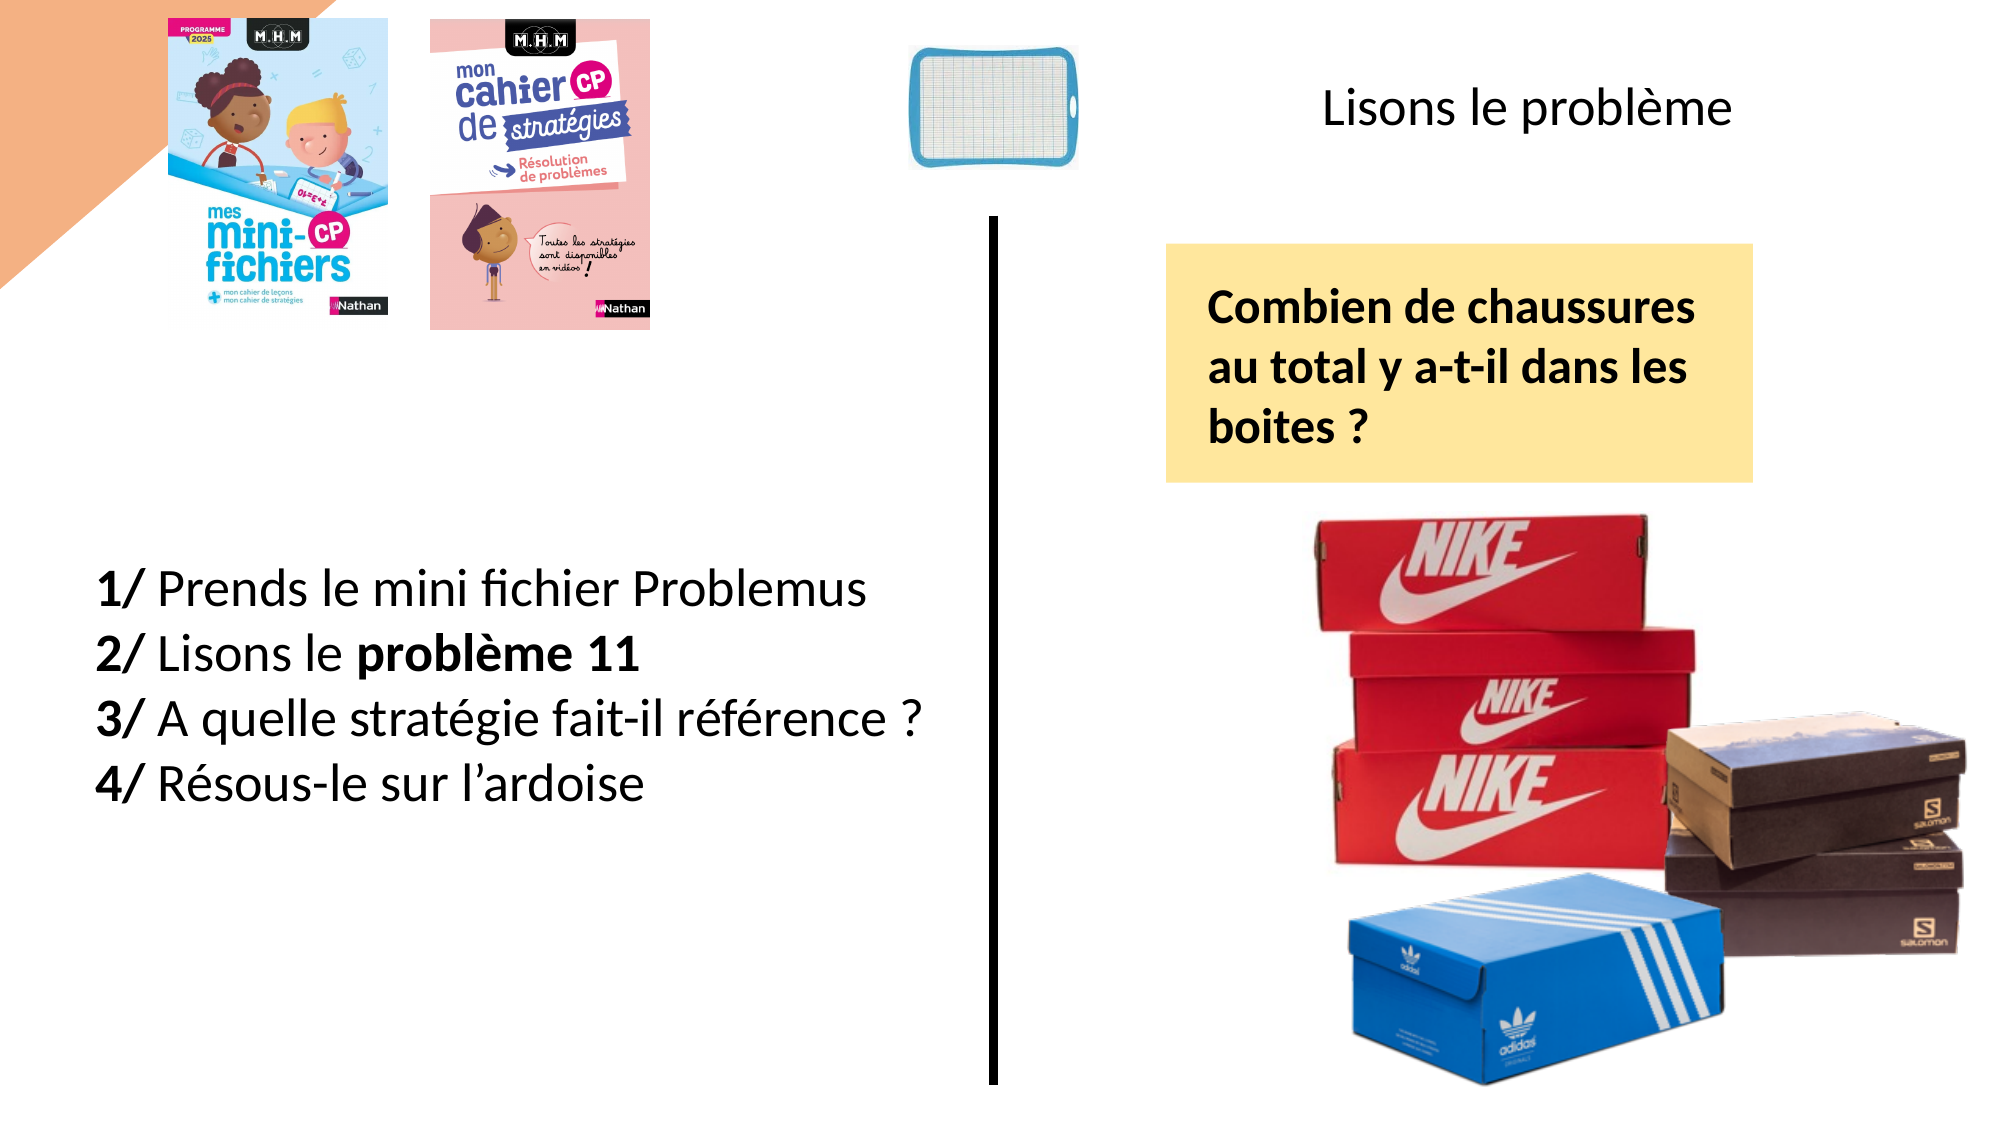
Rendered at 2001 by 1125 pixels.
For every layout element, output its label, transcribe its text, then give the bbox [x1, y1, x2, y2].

picture [168, 18, 388, 330]
text_box 1/ Prends le mini fichier Problemus 2/ Lisons le problème 11 3/ A quelle stratégie fait-il référence ? 4/ Résous-le sur l’ardoise [80, 545, 993, 820]
picture [1249, 511, 2000, 1125]
text_box [0, 0, 337, 290]
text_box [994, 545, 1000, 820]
text_box Lisons le problème [1307, 63, 1753, 144]
picture [908, 45, 1079, 170]
picture [430, 18, 650, 330]
text_box Combien de chaussures au total y a-t-il dans les boites ? [1166, 243, 1753, 483]
